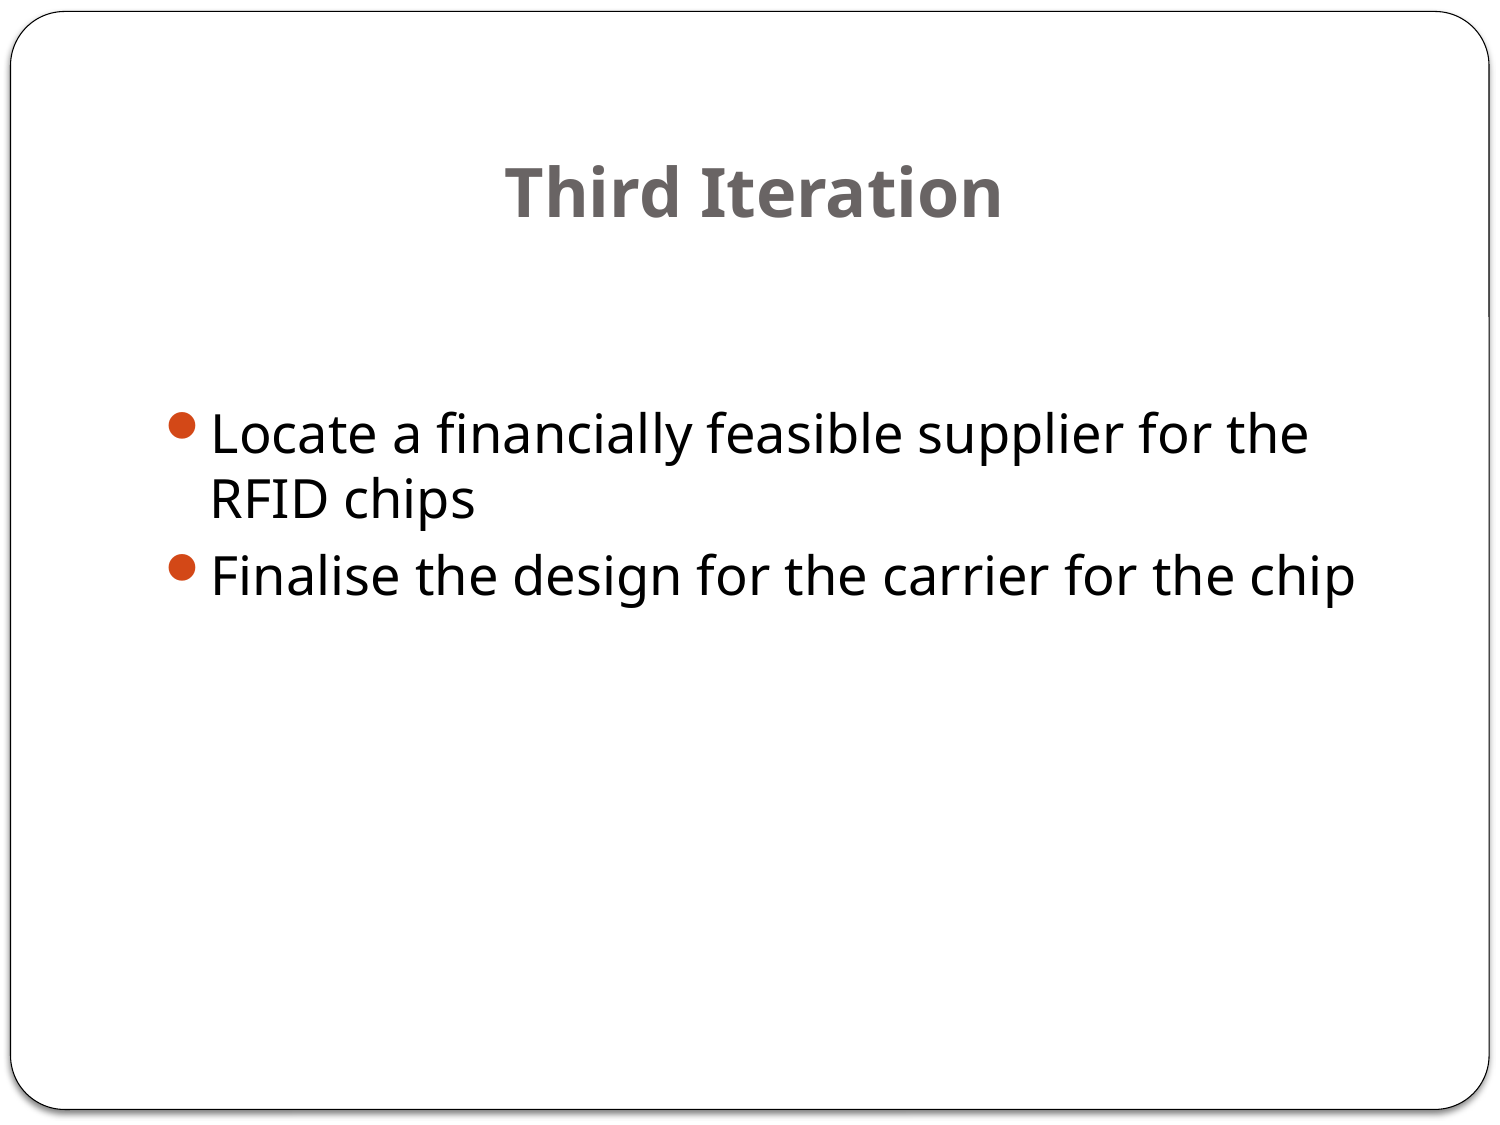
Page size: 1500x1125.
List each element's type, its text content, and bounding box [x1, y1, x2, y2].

list Locate a financially feasible supplier for the RFID chips Finalise the design for the carrier for the chip [150, 237, 1425, 988]
title Third Iteration [117, 140, 1393, 329]
